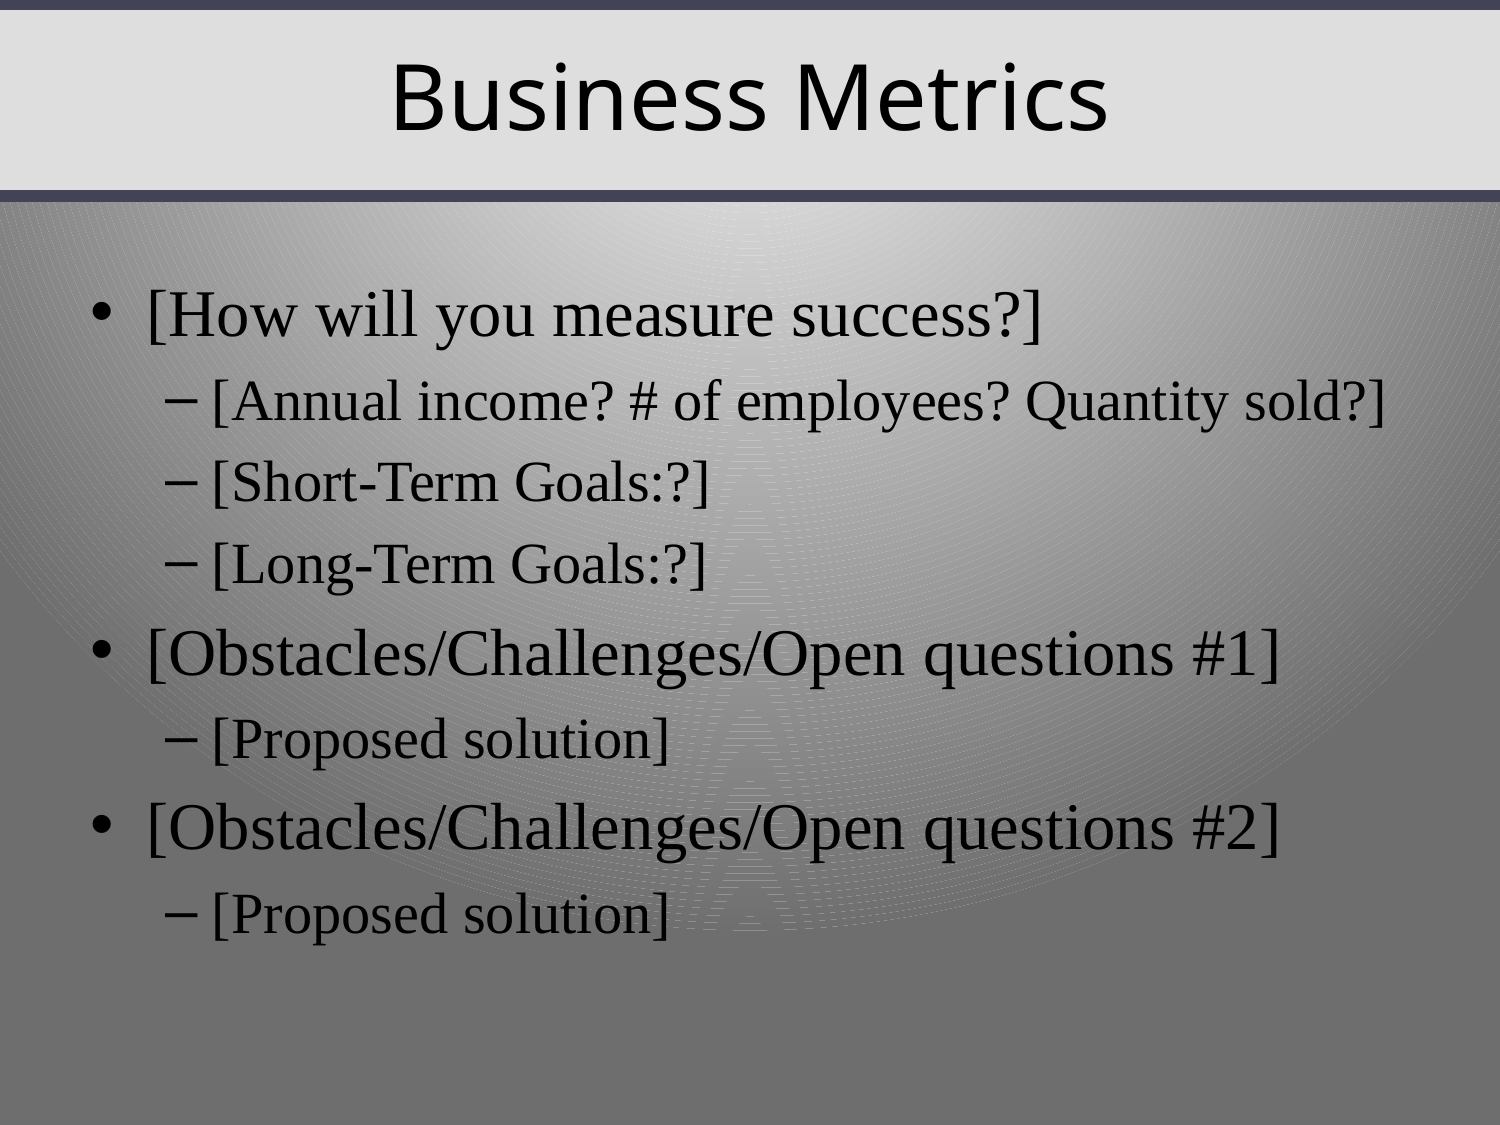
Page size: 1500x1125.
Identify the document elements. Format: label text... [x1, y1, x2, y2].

title Business Metrics [75, 0, 1425, 188]
list [How will you measure success?] [Annual income? # of employees? Quantity sold?] [Short-Term Goals:?] [Long-Term Goals:?] [Obstacles/Challenges/Open questions #1] [Proposed solution] [Obstacles/Challenges/Open questions #2] [Proposed solution] [75, 262, 1425, 1005]
